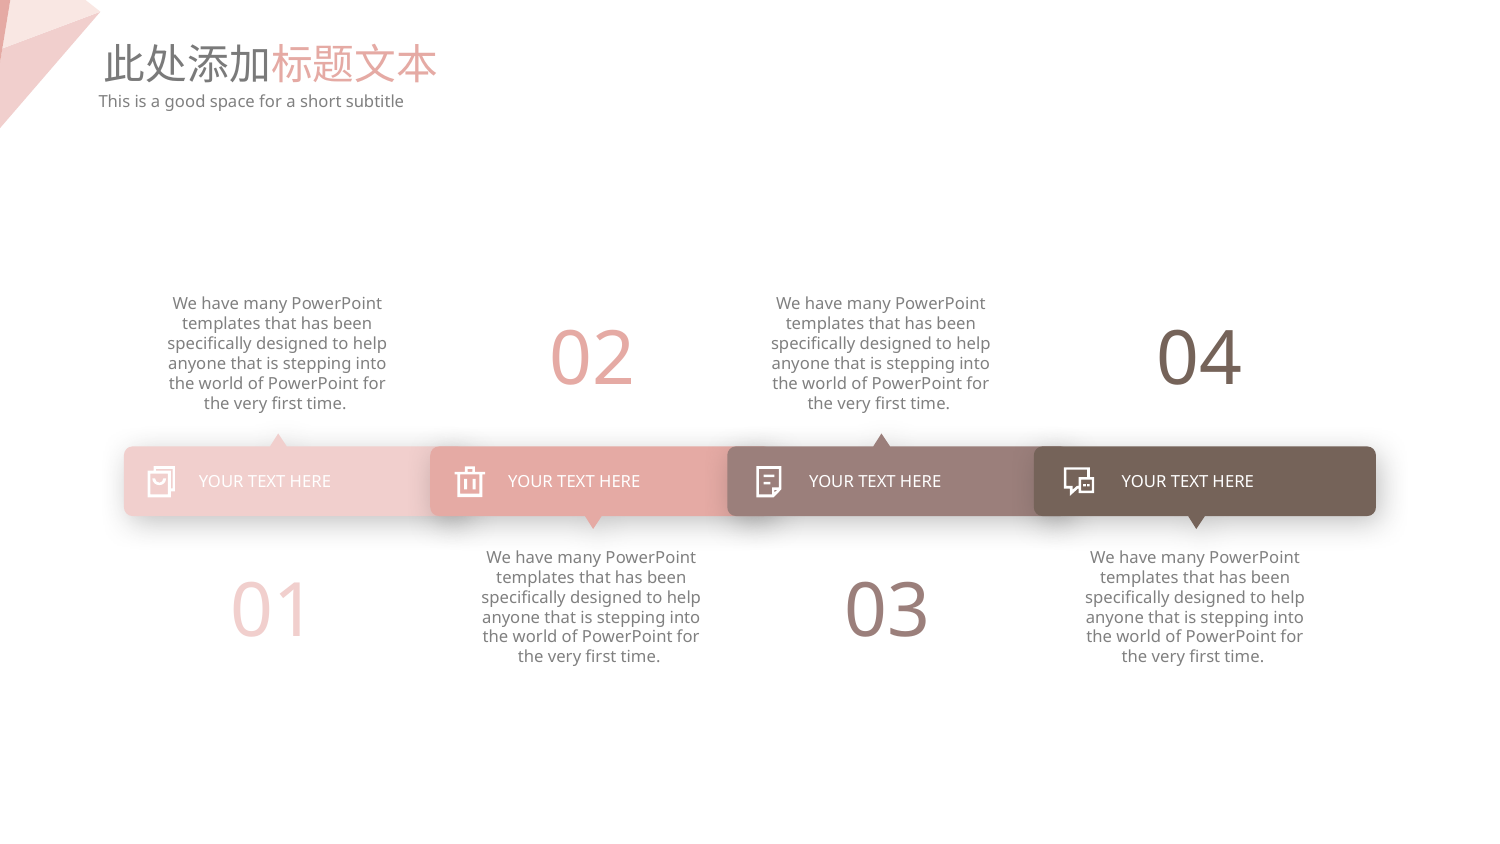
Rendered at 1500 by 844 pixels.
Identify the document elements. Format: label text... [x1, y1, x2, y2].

text_box [428, 444, 728, 532]
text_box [147, 465, 176, 498]
text_box We have many PowerPoint templates that has been specifically designed to help anyone that is stepping into the world of PowerPoint for the very first time. [159, 292, 396, 413]
text_box [121, 431, 431, 519]
text_box 04 [1142, 302, 1258, 407]
text_box [725, 431, 1035, 519]
text_box YOUR TEXT HERE [1106, 463, 1270, 499]
text_box We have many PowerPoint templates that has been specifically designed to help anyone that is stepping into the world of PowerPoint for the very first time. [762, 292, 1000, 413]
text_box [756, 465, 782, 498]
text_box YOUR TEXT HERE [493, 463, 656, 499]
text_box [1031, 444, 1379, 532]
text_box 02 [534, 302, 651, 407]
text_box 此处添加标题文本 [104, 30, 454, 95]
text_box 01 [215, 553, 332, 659]
text_box YOUR TEXT HERE [794, 463, 957, 499]
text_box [1063, 467, 1095, 496]
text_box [454, 466, 486, 498]
text_box YOUR TEXT HERE [184, 463, 347, 499]
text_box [0, 0, 101, 131]
text_box We have many PowerPoint templates that has been specifically designed to help anyone that is stepping into the world of PowerPoint for the very first time. [473, 546, 710, 667]
text_box 03 [829, 553, 945, 659]
text_box We have many PowerPoint templates that has been specifically designed to help anyone that is stepping into the world of PowerPoint for the very first time. [1077, 546, 1314, 667]
text_box This is a good space for a short subtitle [104, 83, 420, 119]
